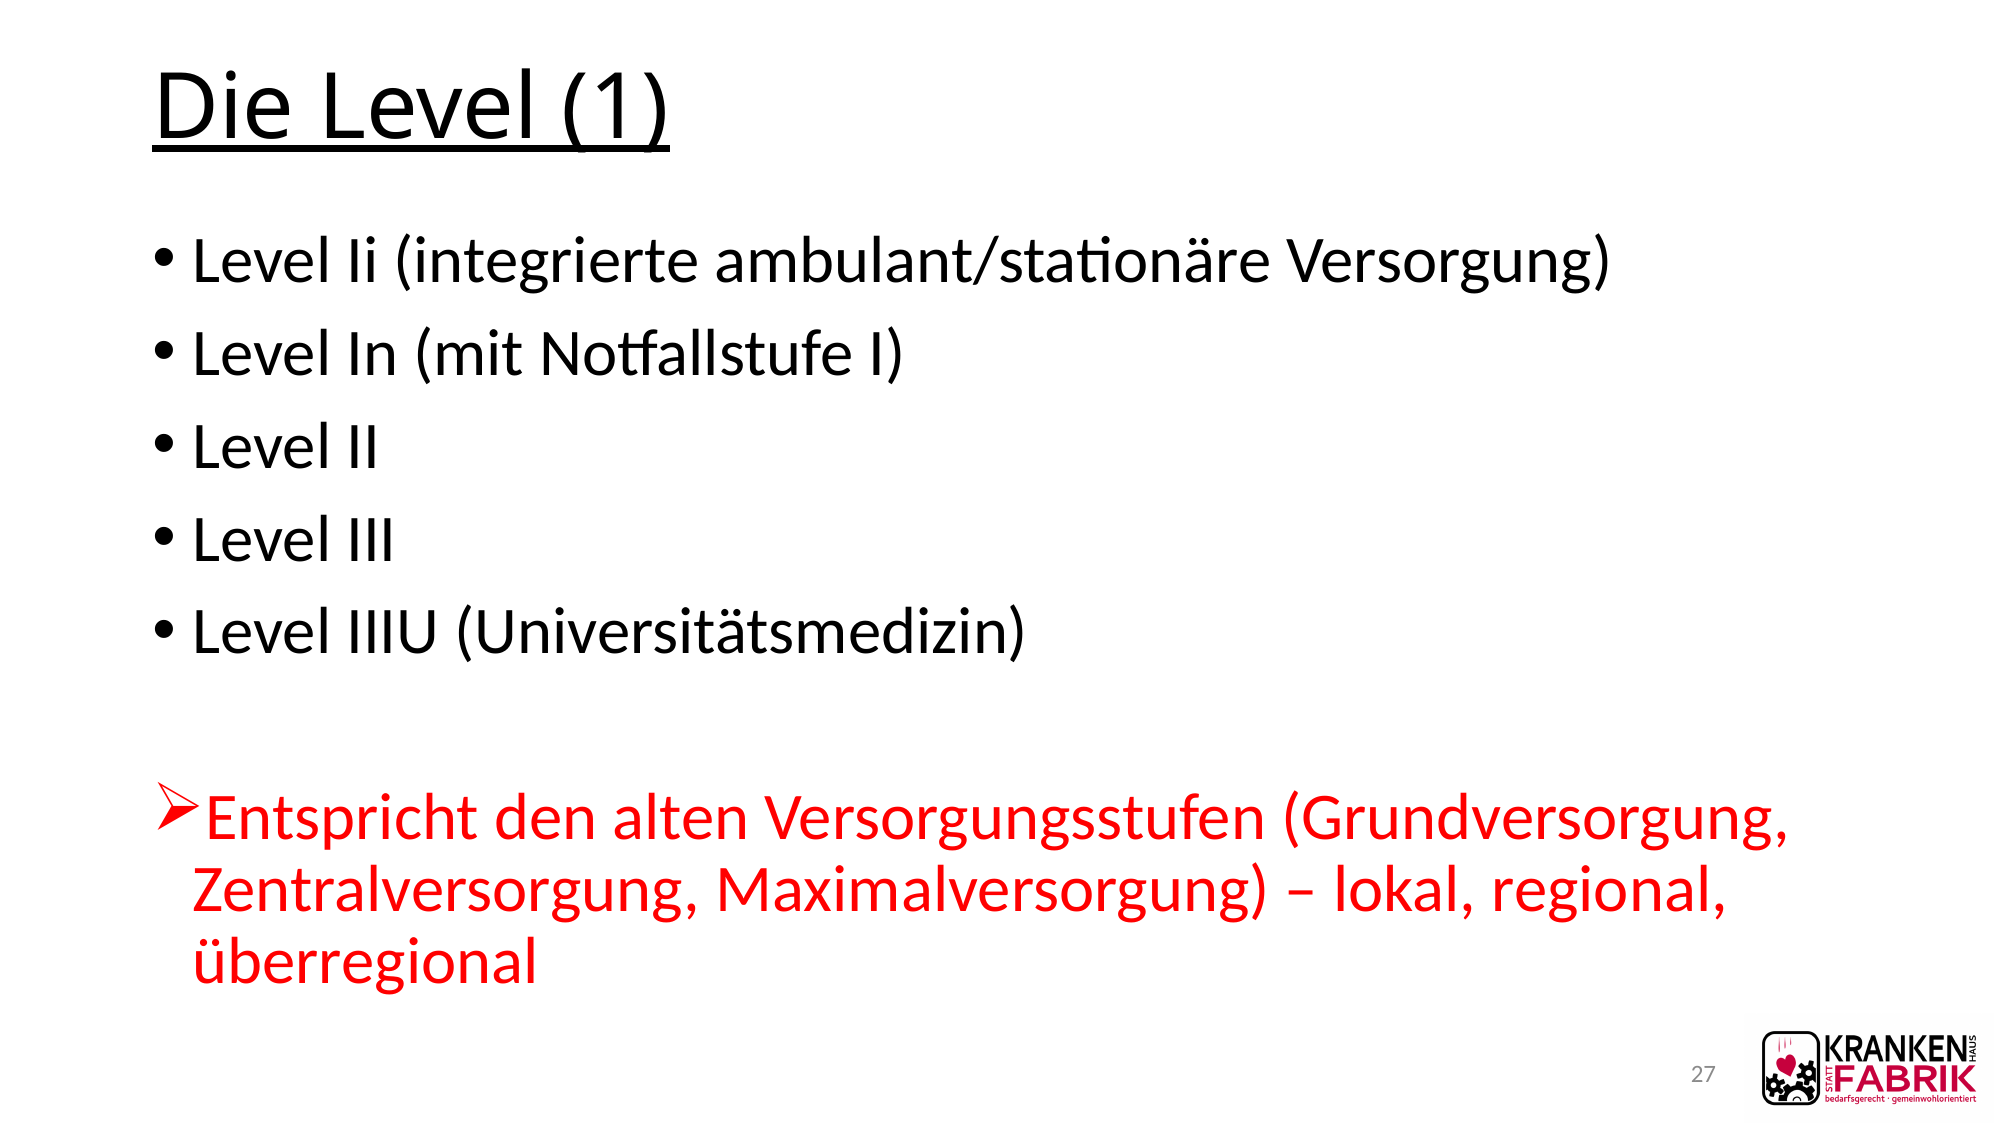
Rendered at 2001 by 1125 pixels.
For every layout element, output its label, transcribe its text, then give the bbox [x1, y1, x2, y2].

picture [1744, 1013, 1994, 1123]
title Die Level (1) [137, 0, 1863, 217]
list Level Ii (integrierte ambulant/stationäre Versorgung) Level In (mit Notfallstufe I) Level II Level III Level IIIU (Universitätsmedizin) Entspricht den alten Versorgungsstufen (Grundversorgung, Zentralversorgung, Maximalversorgung) – lokal, regional, überregional [137, 217, 1863, 1043]
slide_number 27 [1281, 1042, 1731, 1103]
